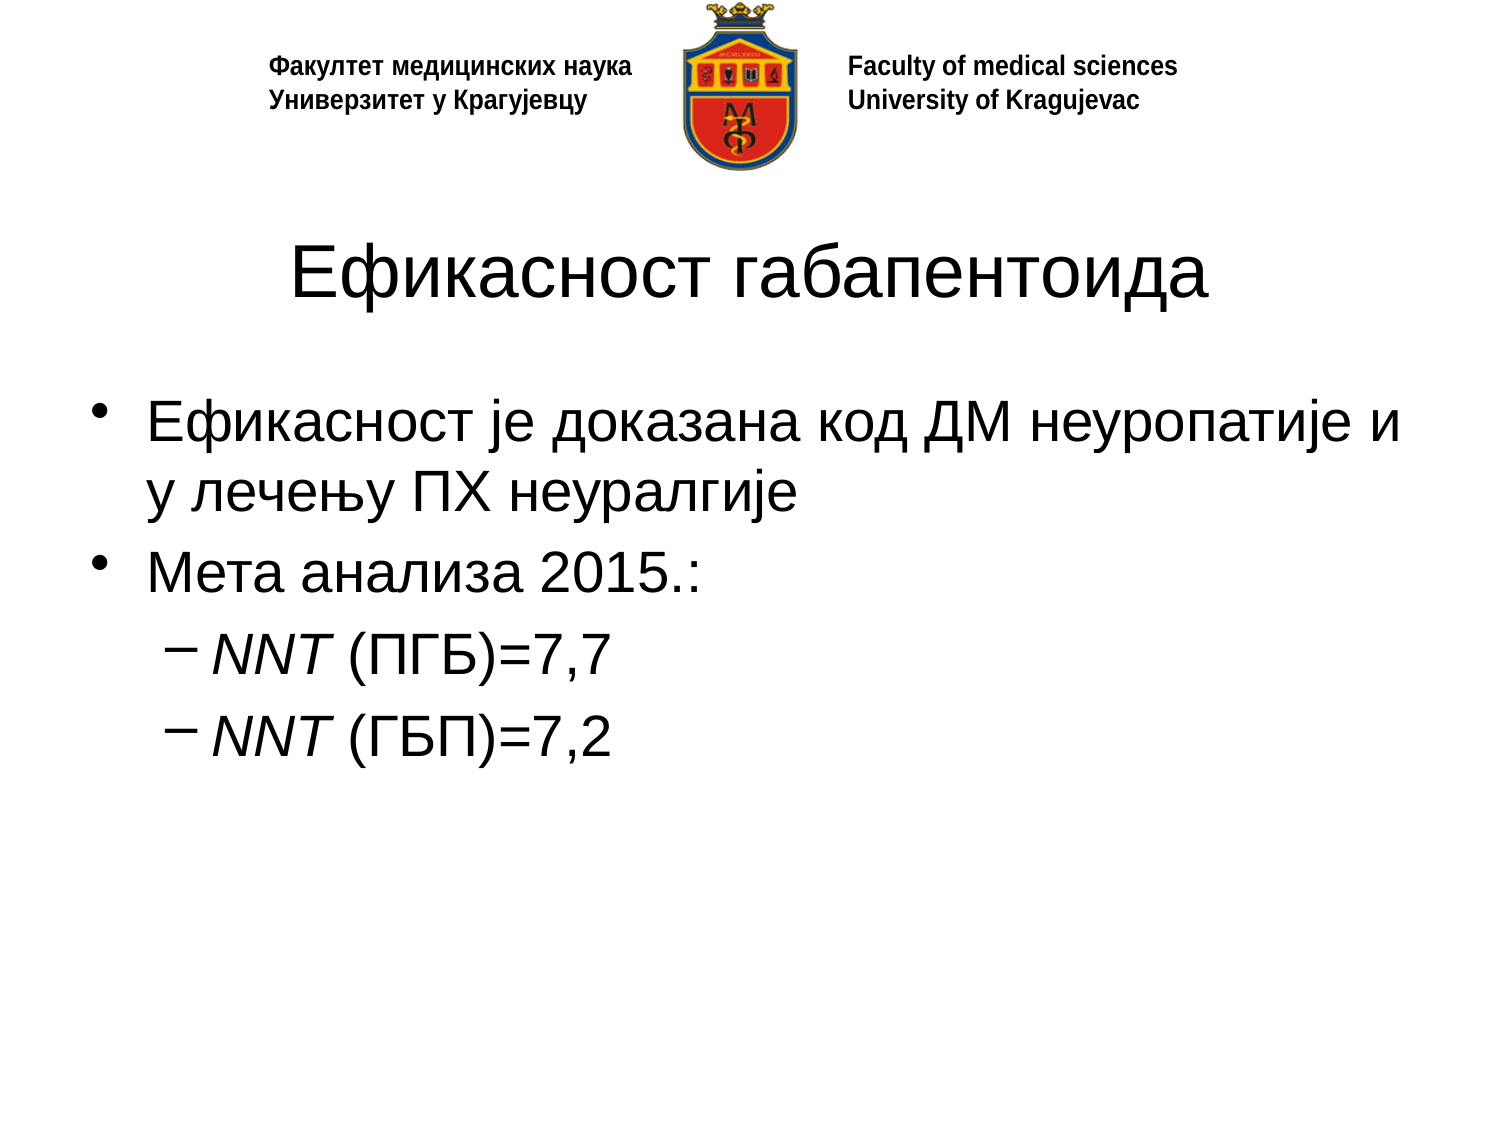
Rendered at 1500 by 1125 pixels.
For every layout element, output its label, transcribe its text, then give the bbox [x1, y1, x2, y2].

title Ефикасност габапентоида [74, 173, 1426, 362]
list Ефикасност је доказана код ДМ неуропатије и у лечењу ПХ неуралгије Мета анализа 2015.: NNT (ПГБ)=7,7 NNT (ГБП)=7,2 [74, 374, 1426, 1118]
